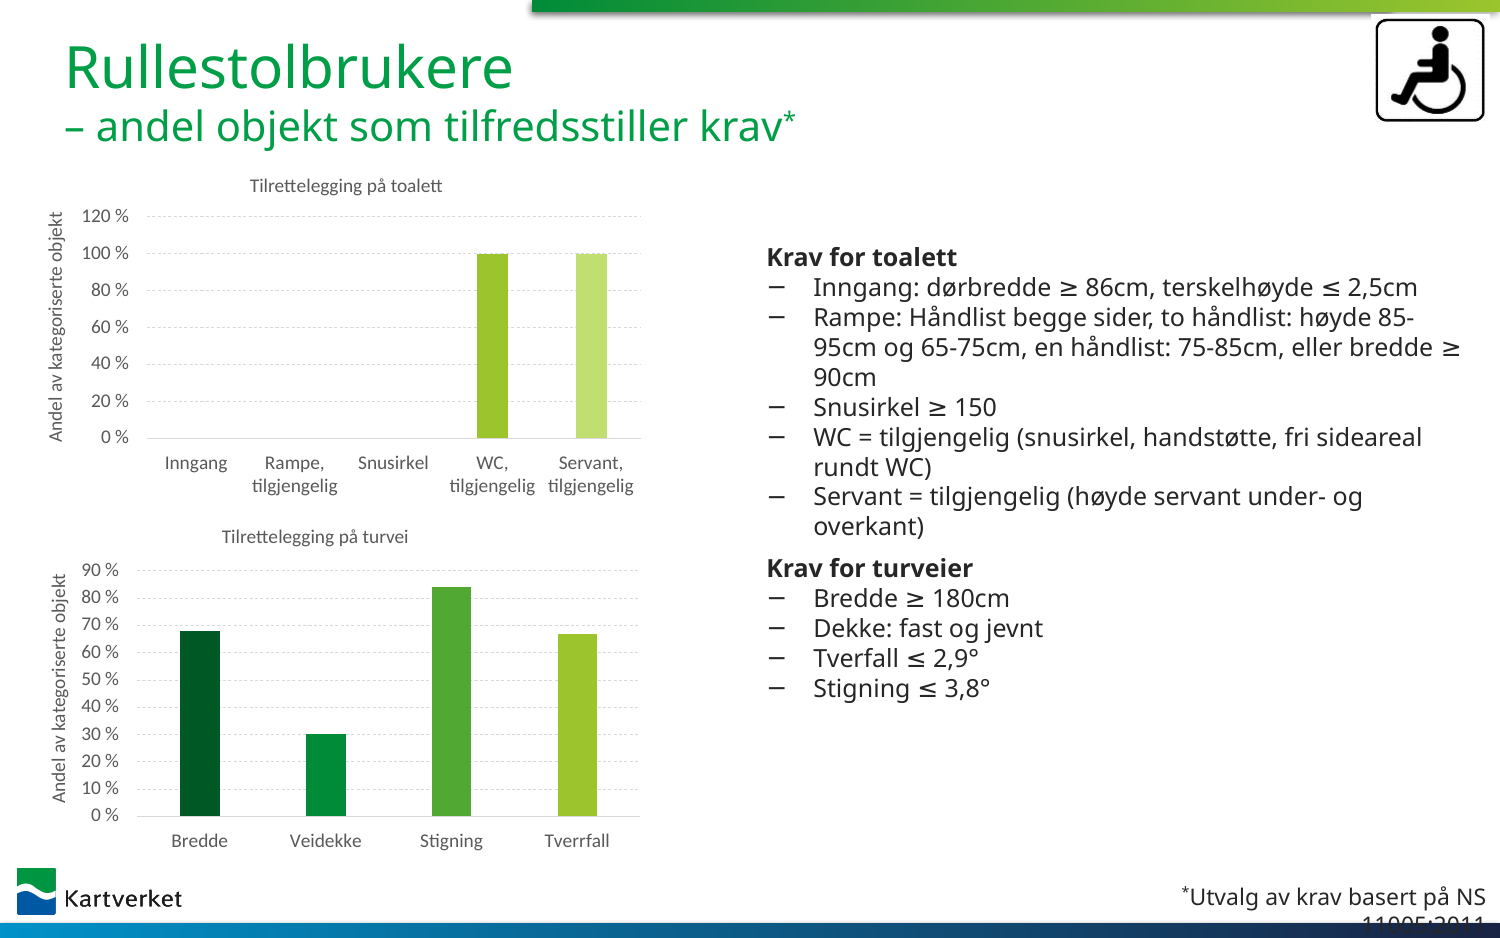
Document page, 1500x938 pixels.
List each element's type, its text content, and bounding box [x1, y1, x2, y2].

text_box Krav for turveier Bredde ≥ 180cm Dekke: fast og jevnt Tverfall ≤ 2,9° Stigning ≤ 3,8° [751, 545, 1483, 710]
picture [41, 166, 652, 505]
text_box Krav for toalett Inngang: dørbredde ≥ 86cm, terskelhøyde ≤ 2,5cm Rampe: Håndlist begge sider, to håndlist: høyde 85-95cm og 65-75cm, en håndlist: 75-85cm, eller bredde ≥ 90cm Snusirkel ≥ 150 WC = tilgjengelig (snusirkel, handstøtte, fri sideareal rundt WC) Servant = tilgjengelig (høyde servant under- og overkant) [751, 234, 1483, 545]
text_box Rullestolbrukere – andel objekt som tilfredsstiller krav* [49, 14, 1431, 158]
picture [1371, 13, 1491, 127]
text_box *Utvalg av krav basert på NS 11005:2011 [1068, 873, 1500, 938]
picture [41, 520, 652, 859]
